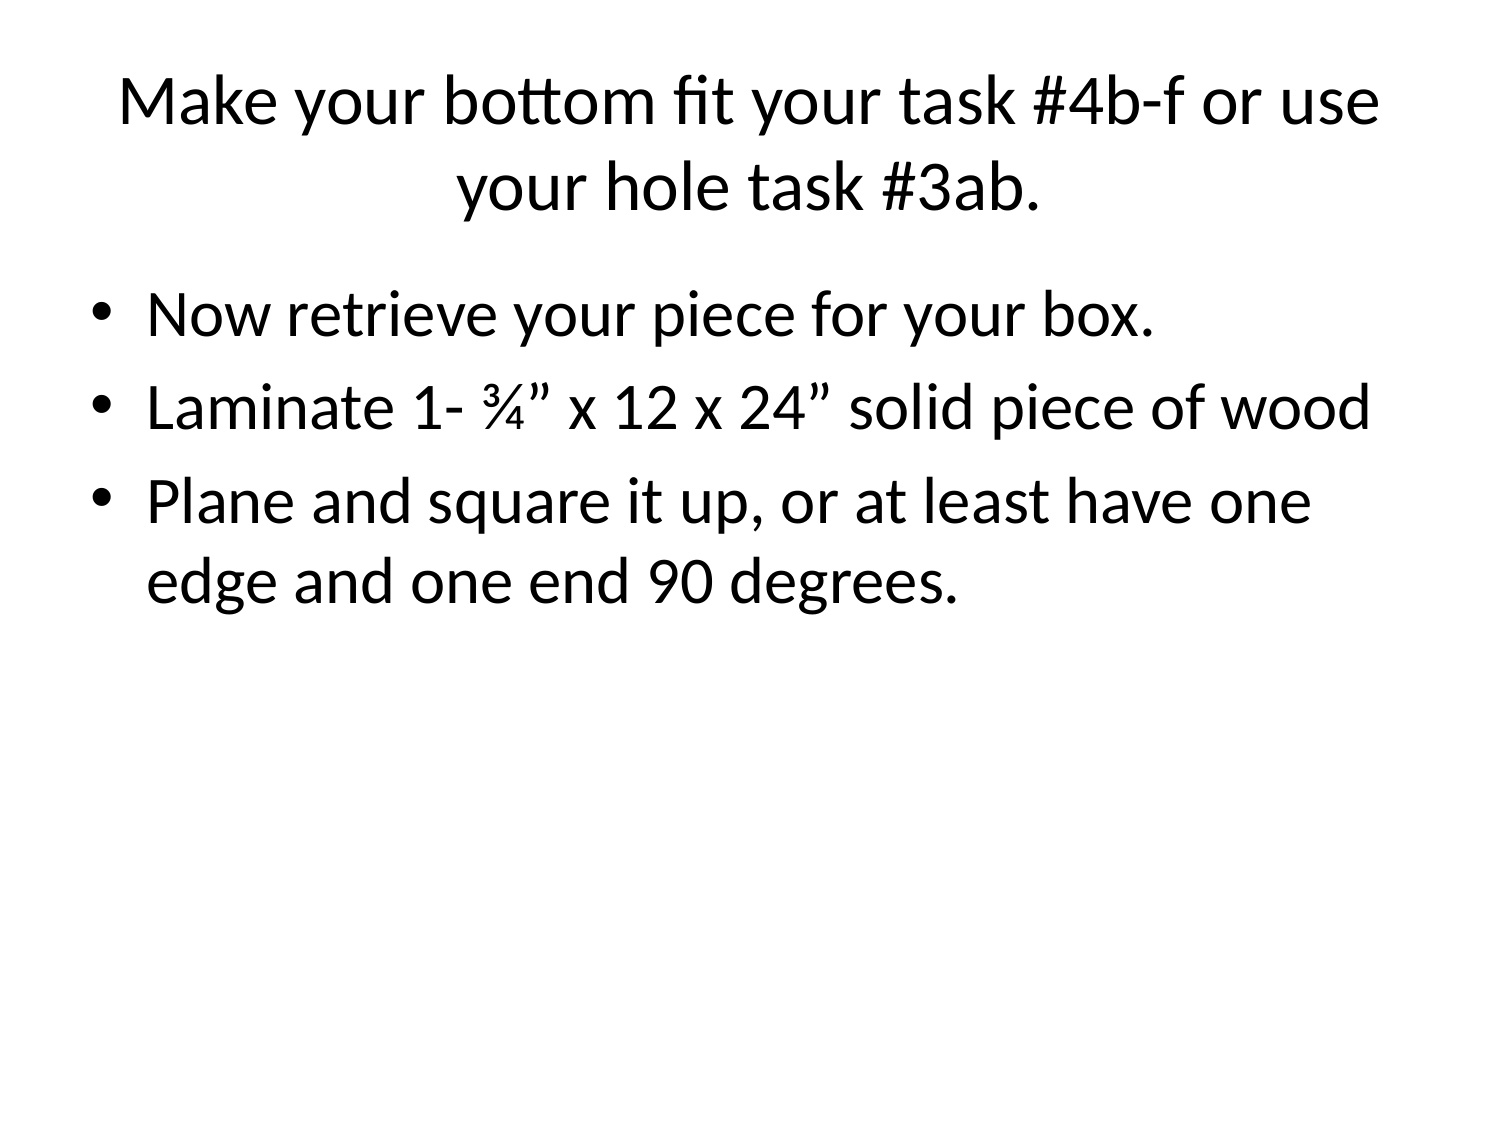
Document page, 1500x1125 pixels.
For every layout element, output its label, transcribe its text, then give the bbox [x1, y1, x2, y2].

title Make your bottom fit your task #4b-f or use your hole task #3ab. [75, 45, 1425, 233]
list Now retrieve your piece for your box. Laminate 1- ¾” x 12 x 24” solid piece of wood Plane and square it up, or at least have one edge and one end 90 degrees. [75, 262, 1425, 1005]
